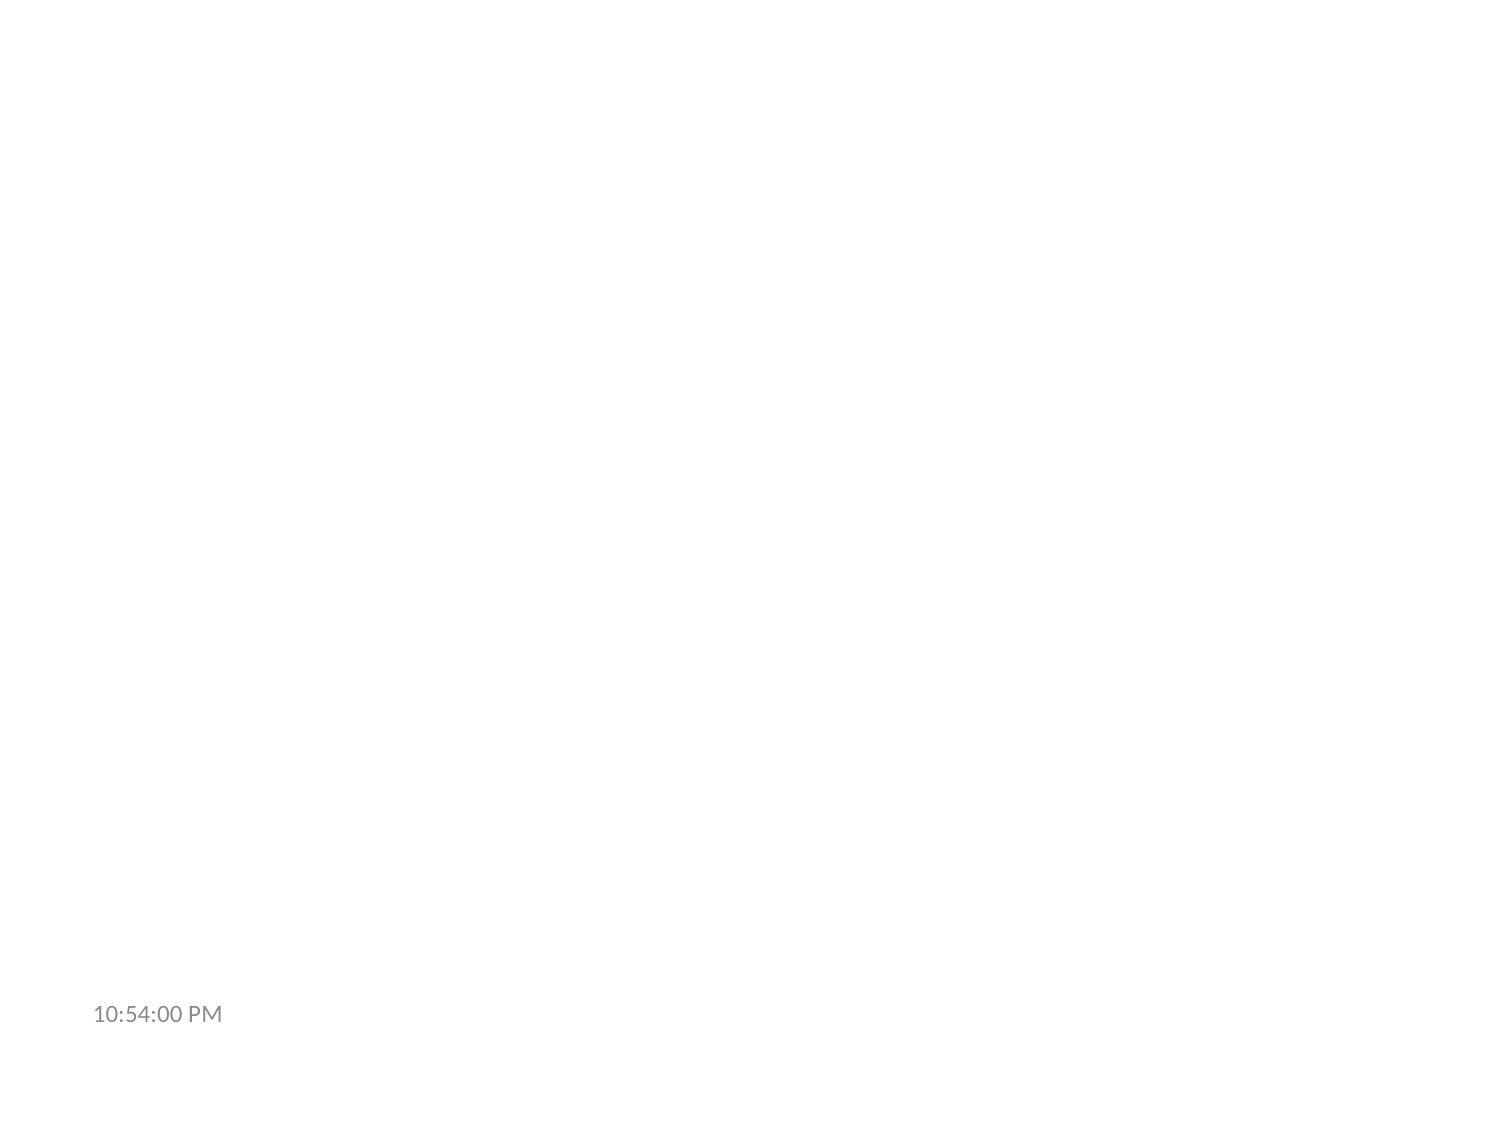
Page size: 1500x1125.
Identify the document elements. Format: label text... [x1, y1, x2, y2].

text_box 3:35:09 PM [77, 982, 428, 1043]
